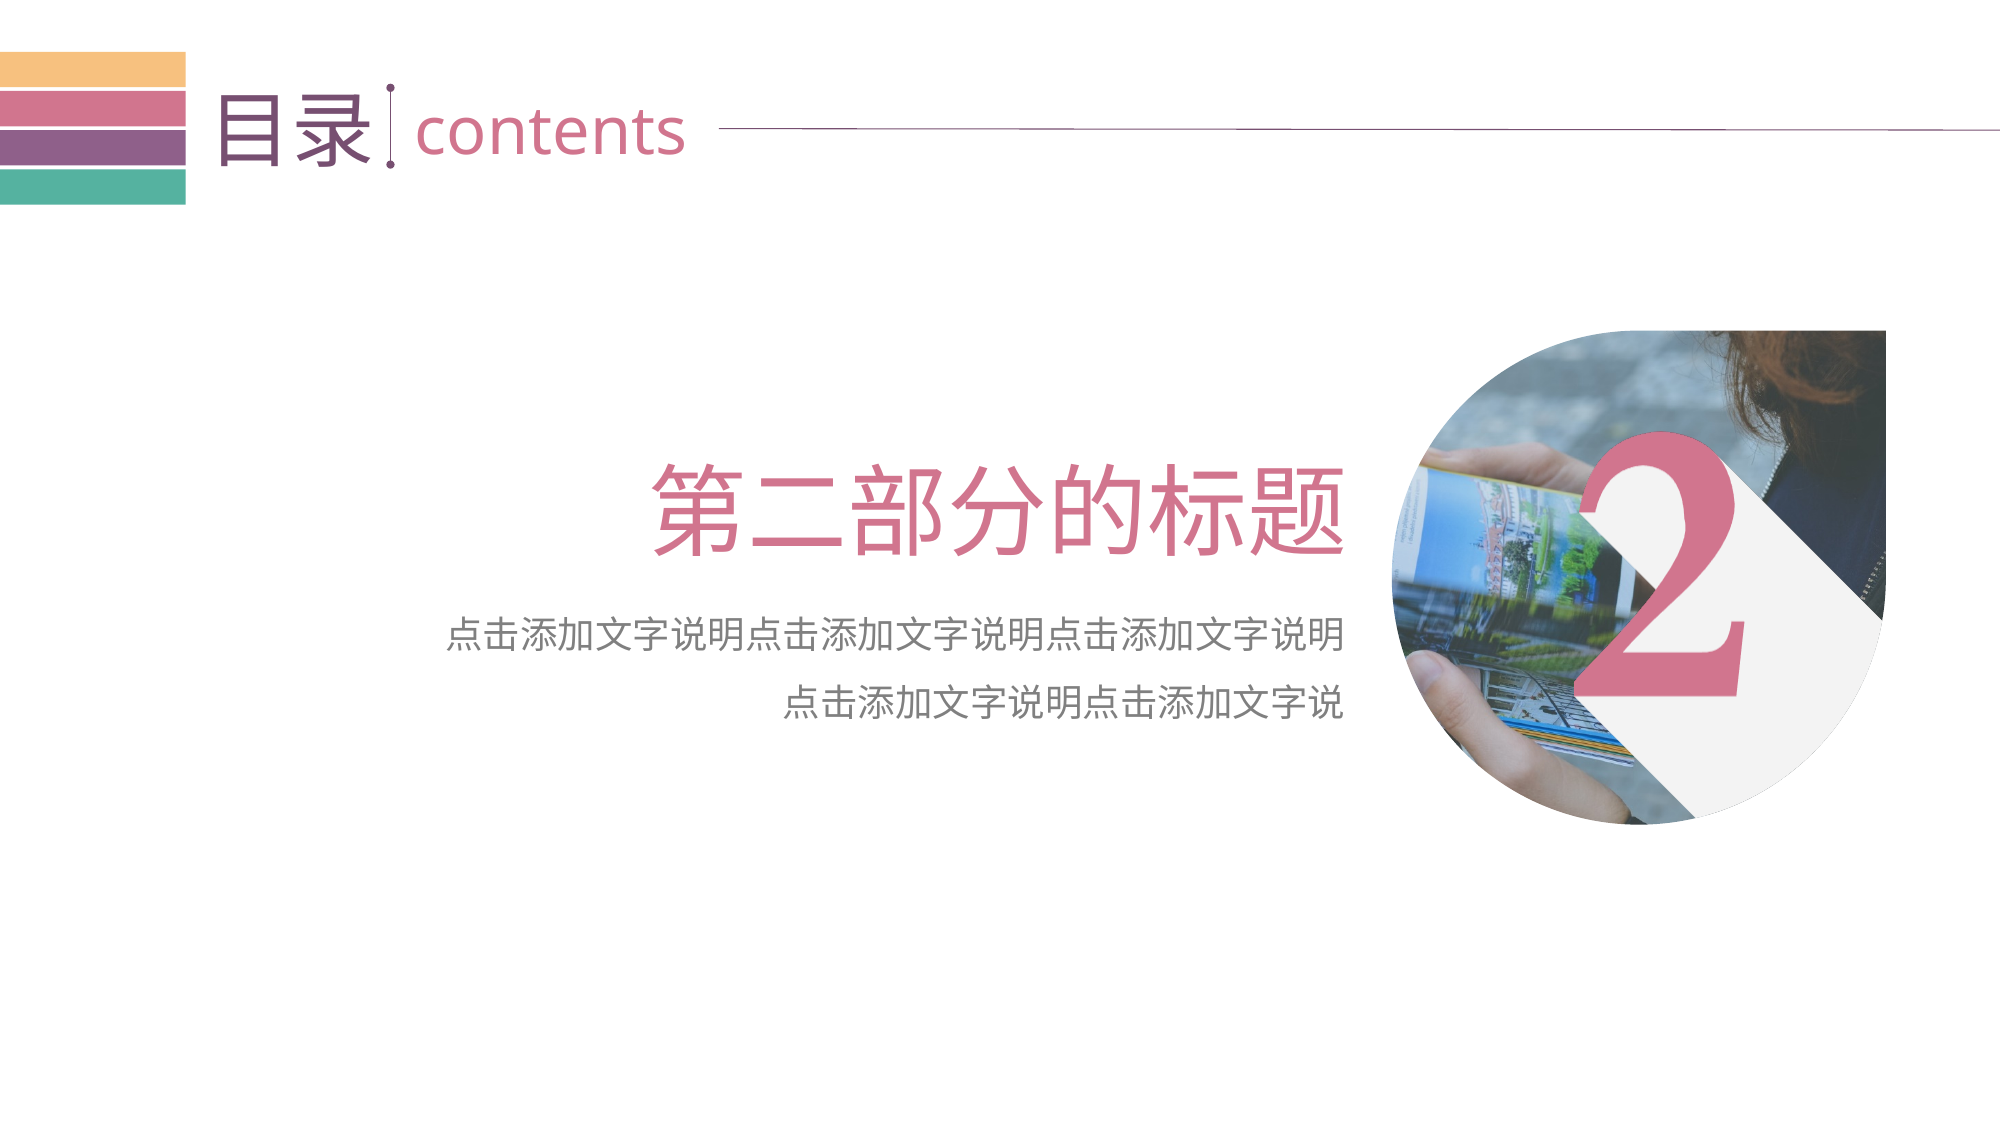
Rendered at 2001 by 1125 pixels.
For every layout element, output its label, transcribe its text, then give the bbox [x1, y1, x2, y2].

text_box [1391, 330, 1886, 825]
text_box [0, 51, 186, 205]
text_box 点击添加文字说明点击添加文字说明点击添加文字说明点击添加文字说明点击添加文字说 [419, 581, 1360, 731]
text_box 第二部分的标题 [625, 441, 1363, 576]
text_box contents [399, 80, 741, 176]
text_box 目录 [186, 70, 398, 185]
